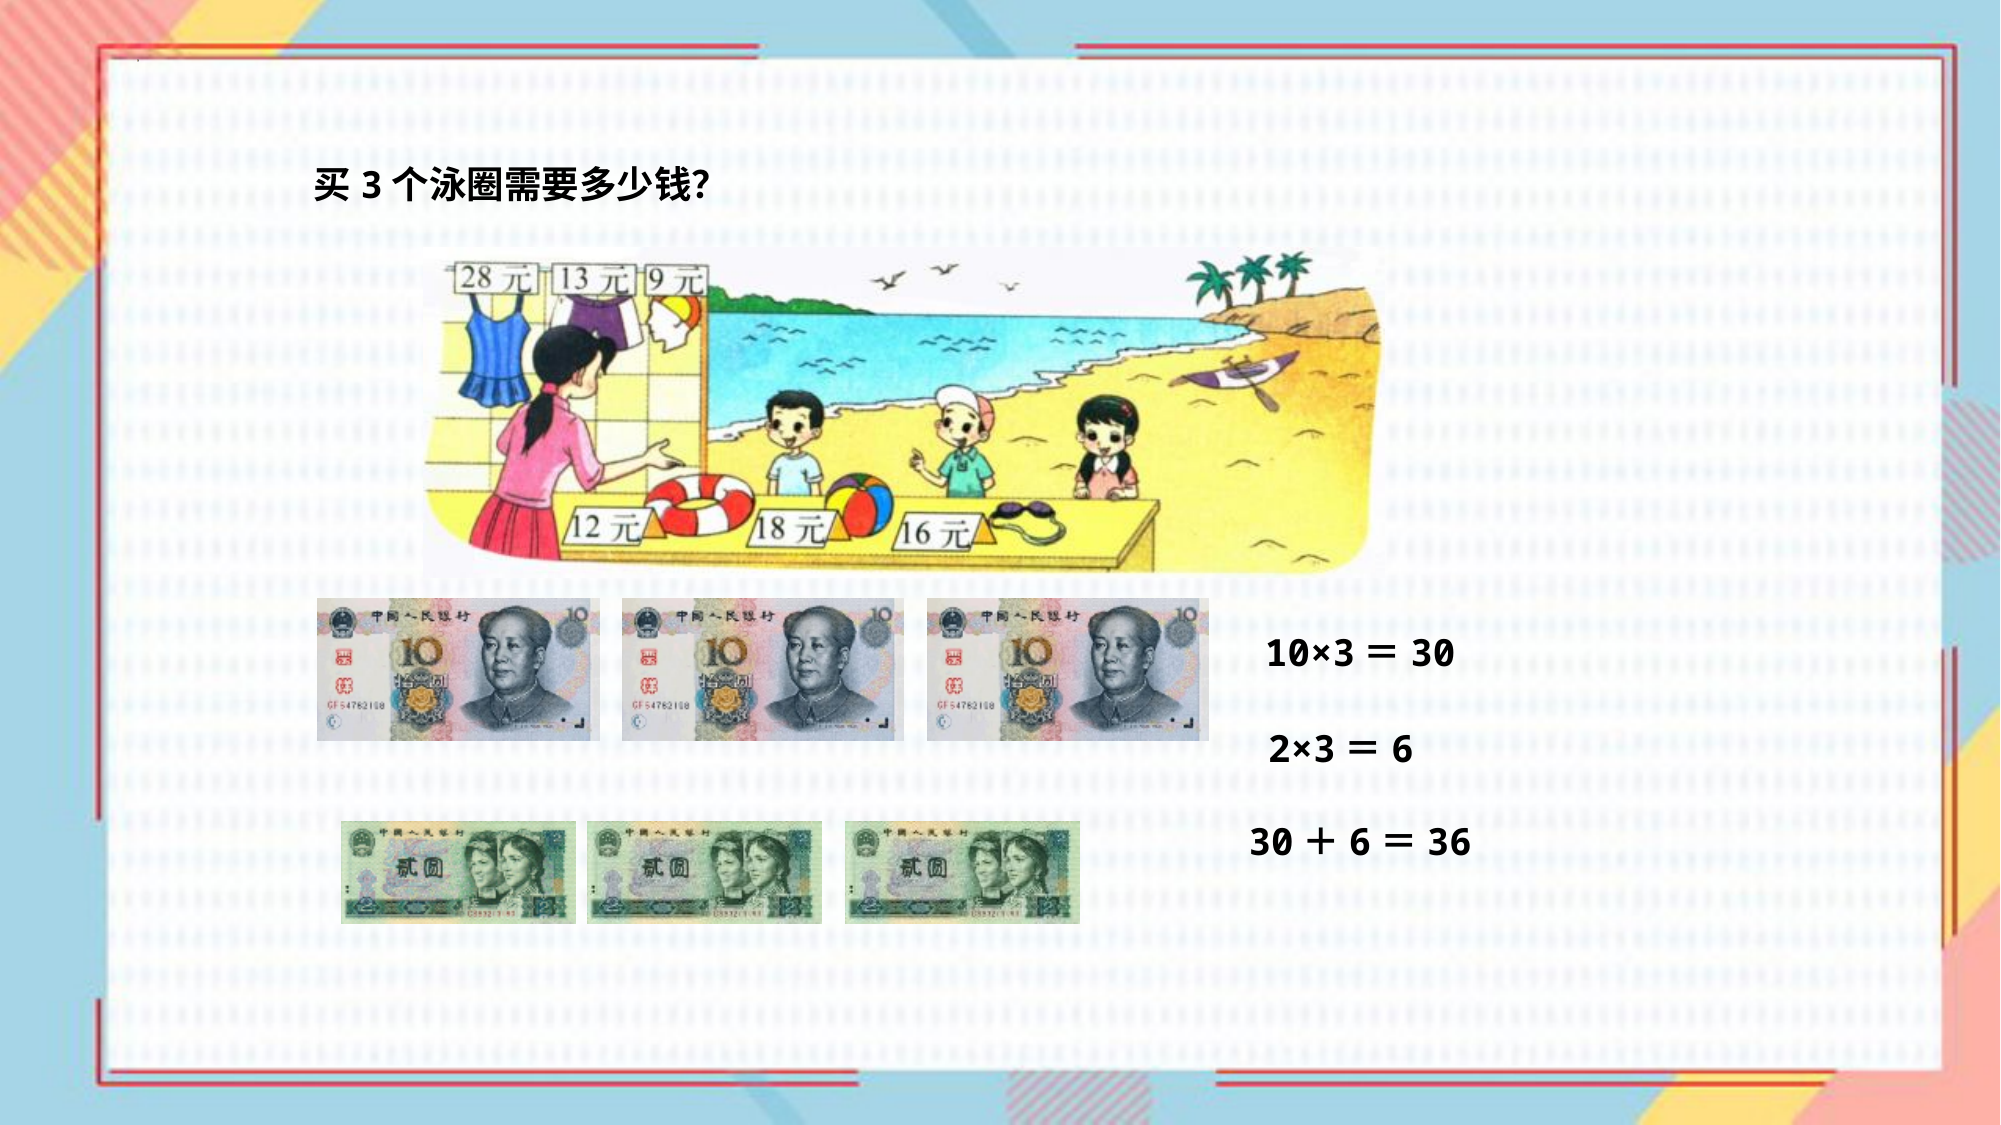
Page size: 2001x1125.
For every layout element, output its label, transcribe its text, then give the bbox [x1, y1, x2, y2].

text_box 买3个泳圈需要多少钱？ [299, 153, 745, 214]
text_box 10×3＝30 [1250, 622, 1471, 682]
text_box 2×3＝6 [1253, 717, 1429, 778]
text_box 30＋6＝36 [1233, 810, 1487, 871]
picture [0, 0, 2001, 1125]
